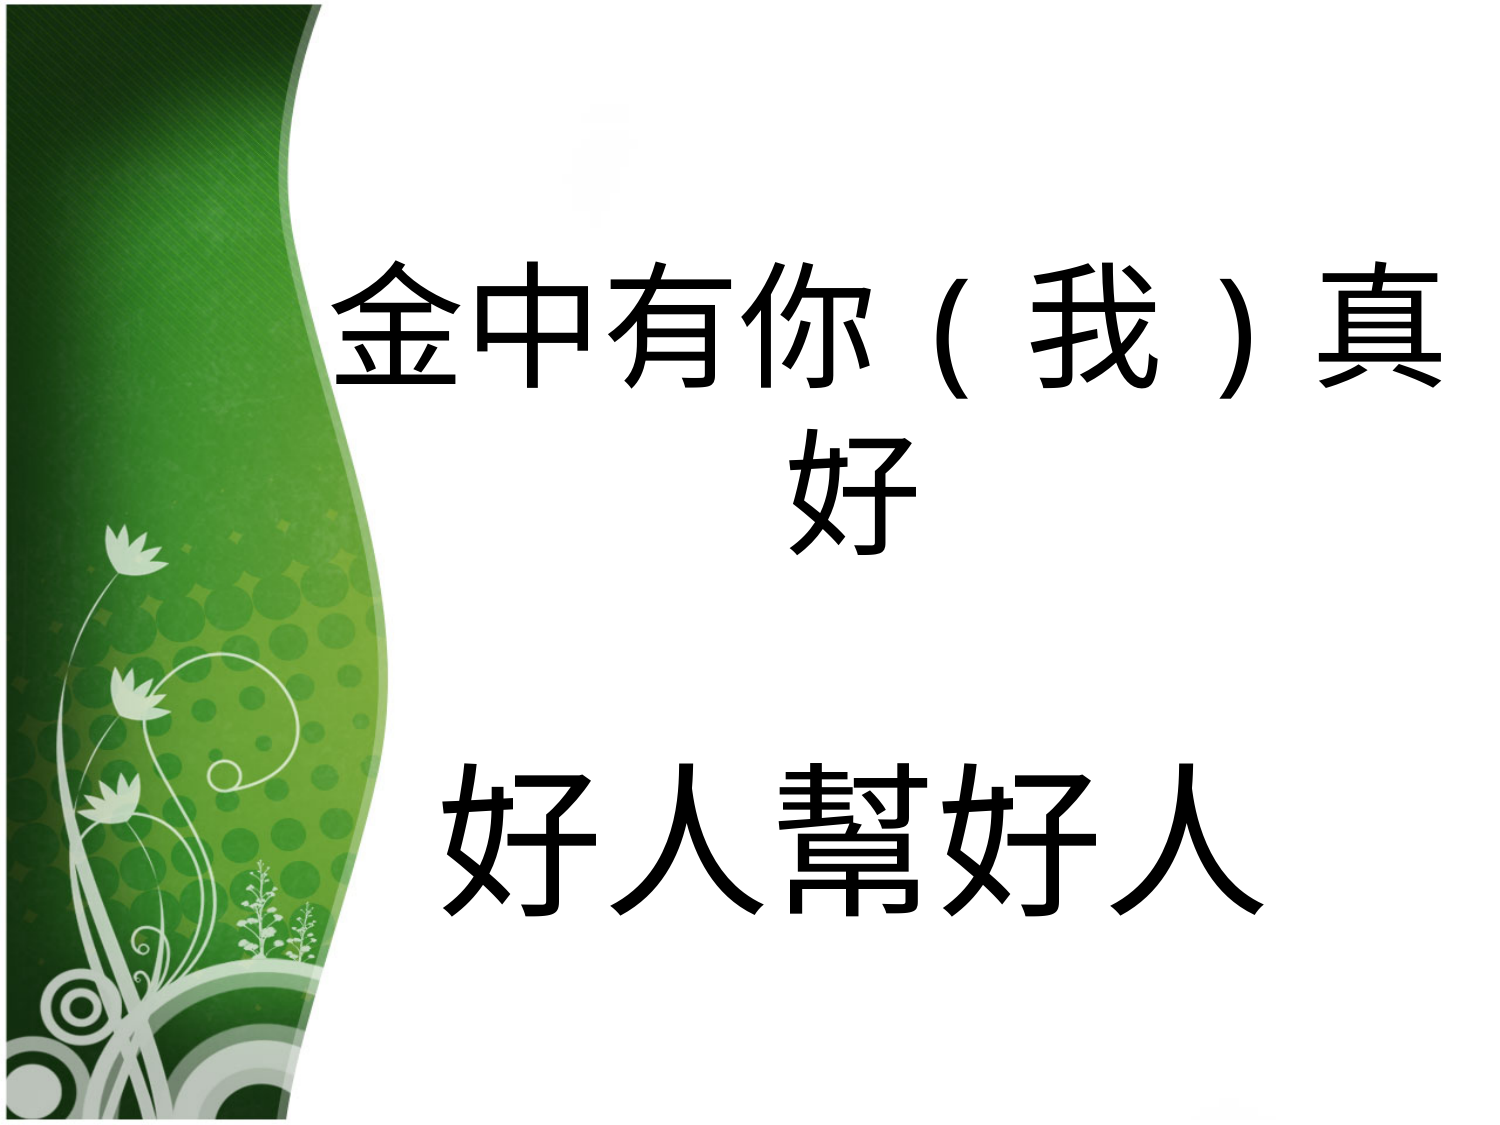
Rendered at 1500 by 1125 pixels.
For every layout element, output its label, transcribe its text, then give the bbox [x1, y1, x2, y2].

text_box 金中有你(我)真好 好人幫好人 [206, 219, 1500, 1125]
picture [0, 0, 1500, 1125]
